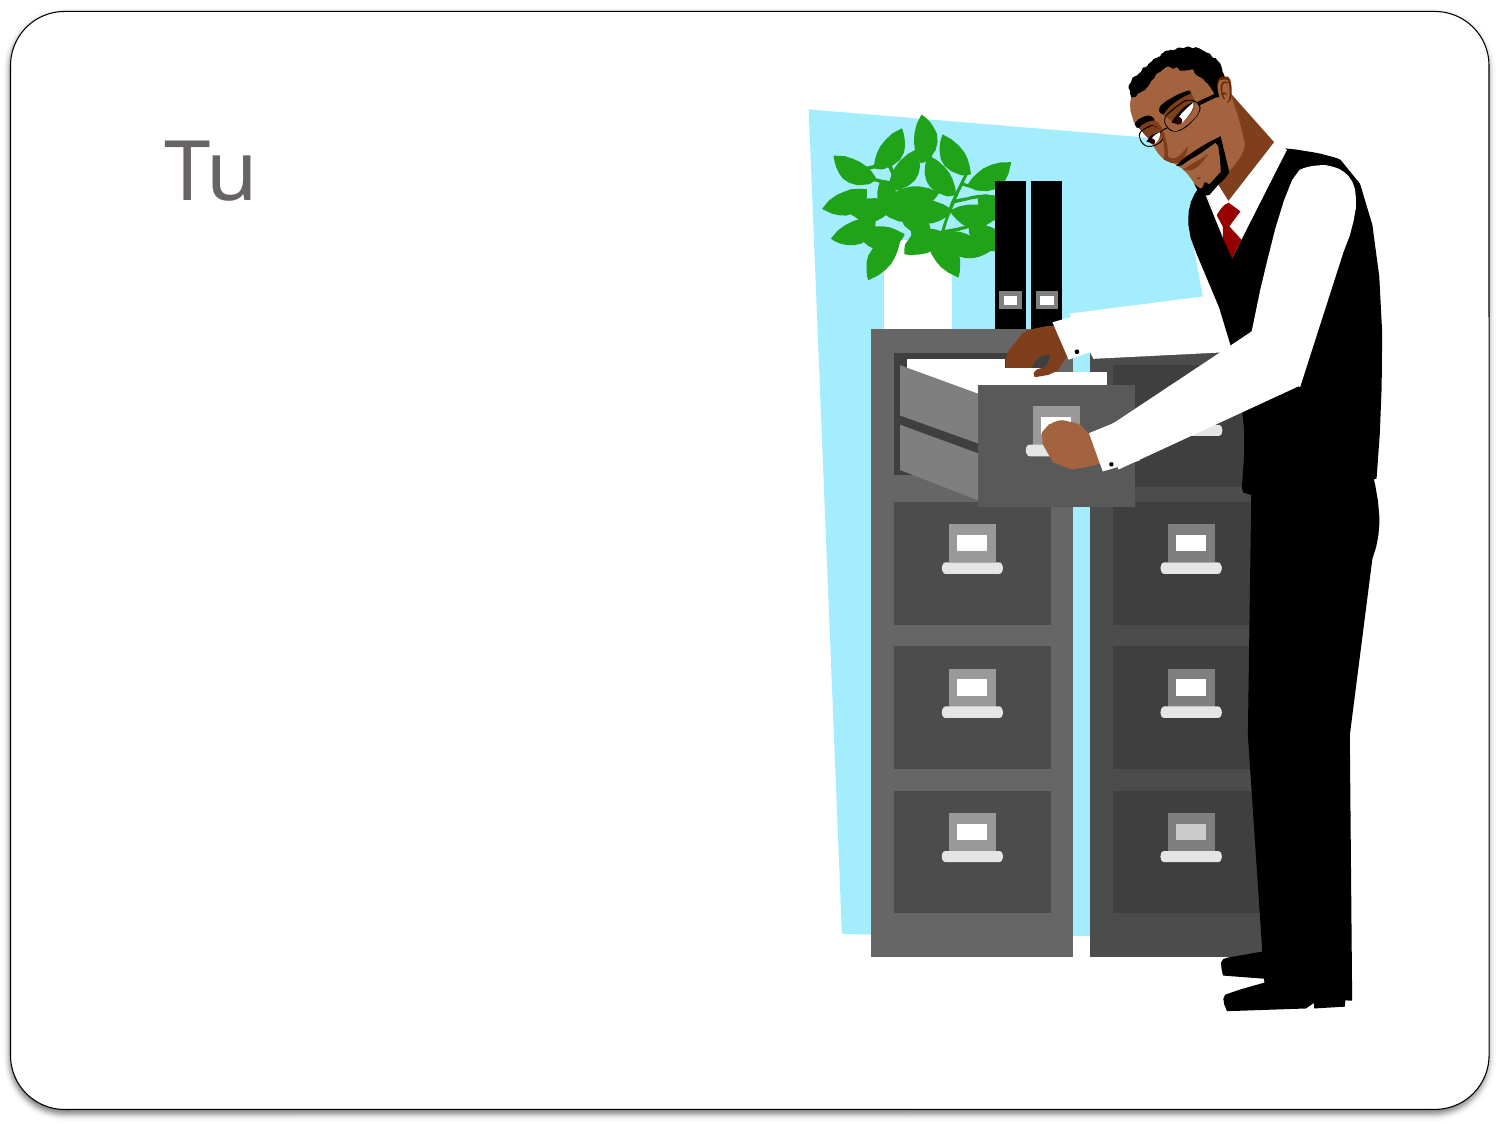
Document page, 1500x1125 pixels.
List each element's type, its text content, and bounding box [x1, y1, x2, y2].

title Tu [150, 45, 756, 233]
picture [762, 0, 1450, 1058]
